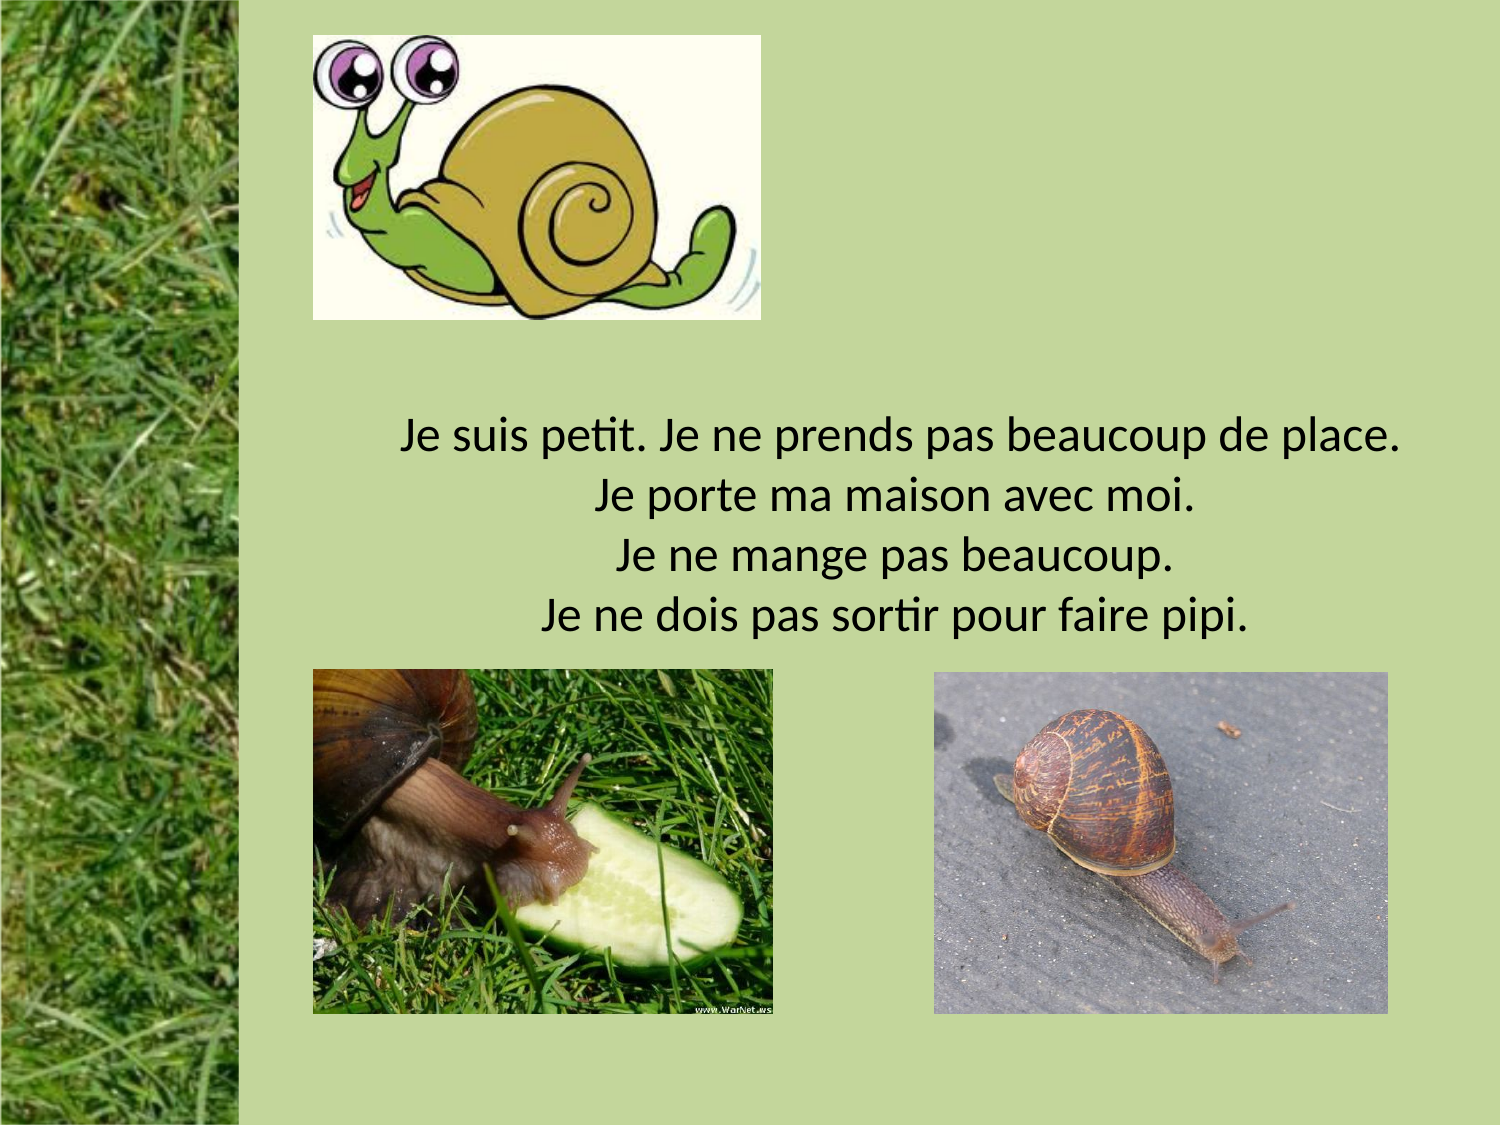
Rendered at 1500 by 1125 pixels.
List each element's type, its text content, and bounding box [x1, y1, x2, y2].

picture [0, 1, 773, 1124]
picture [933, 672, 1389, 1014]
text_box Je suis petit. Je ne prends pas beaucoup de place. Je porte ma maison avec moi. Je ne mange pas beaucoup. Je ne dois pas sortir pour faire pipi. [370, 394, 1431, 710]
picture [313, 35, 761, 320]
